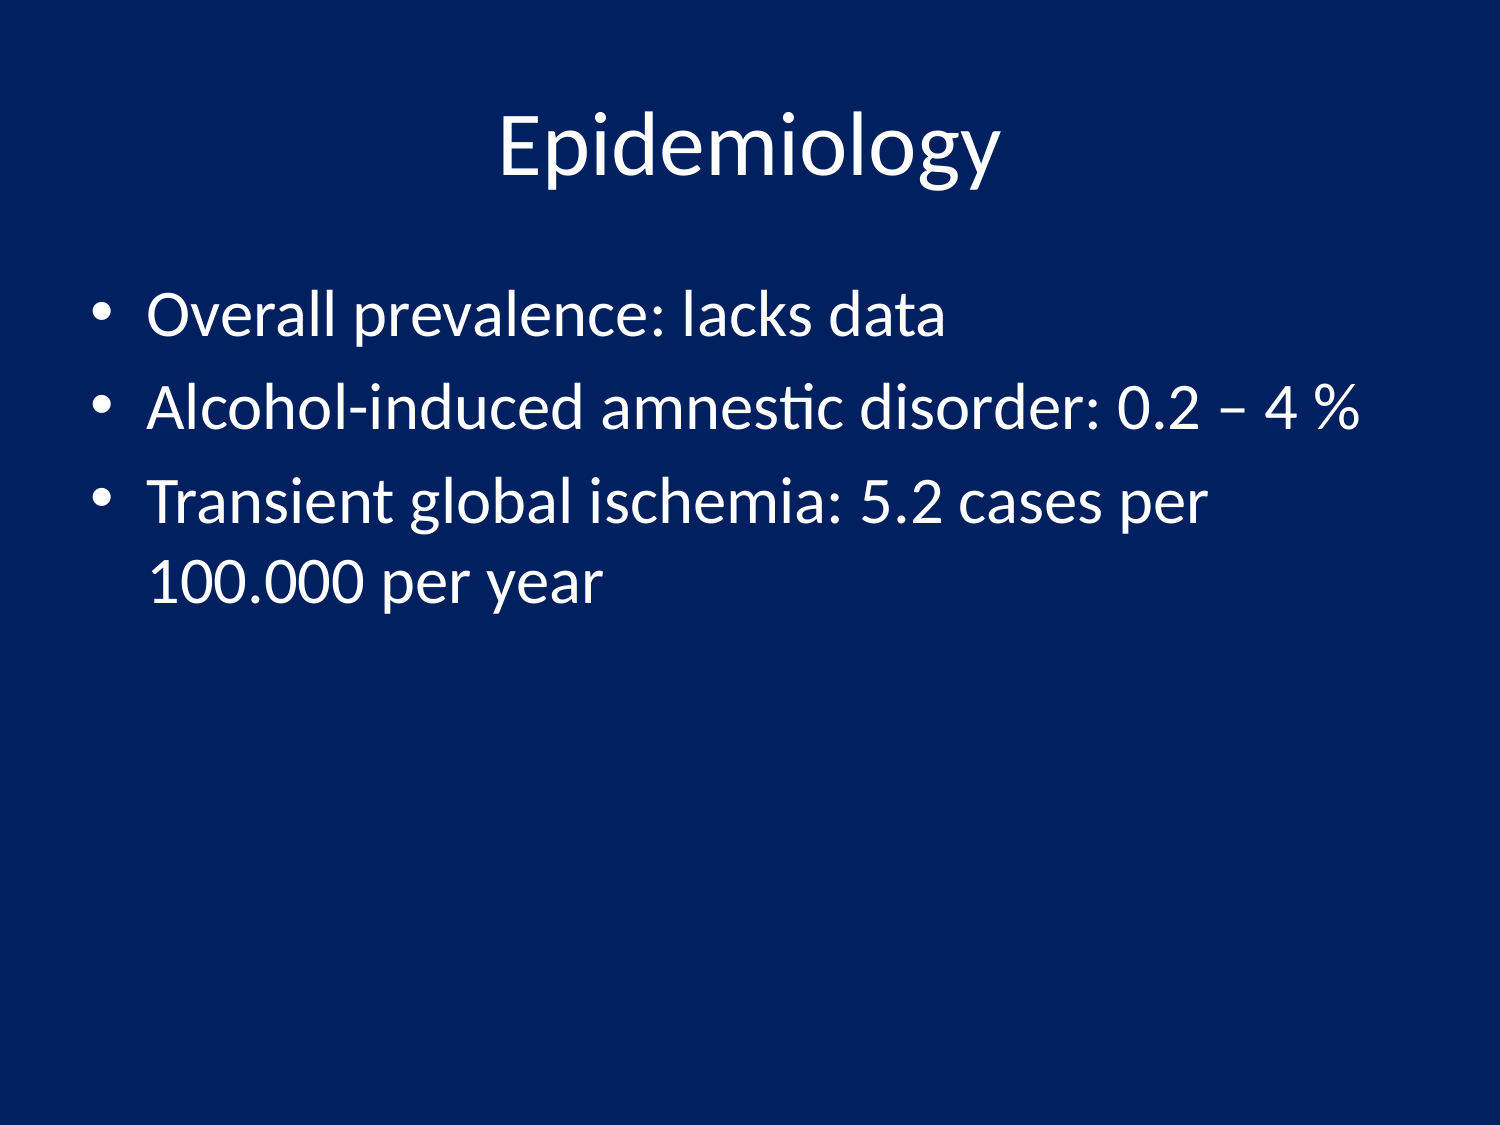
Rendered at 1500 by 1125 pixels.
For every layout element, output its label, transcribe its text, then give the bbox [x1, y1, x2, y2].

title Epidemiology [75, 45, 1425, 233]
list Overall prevalence: lacks data Alcohol-induced amnestic disorder: 0.2 – 4 % Transient global ischemia: 5.2 cases per 100.000 per year [75, 262, 1425, 1005]
